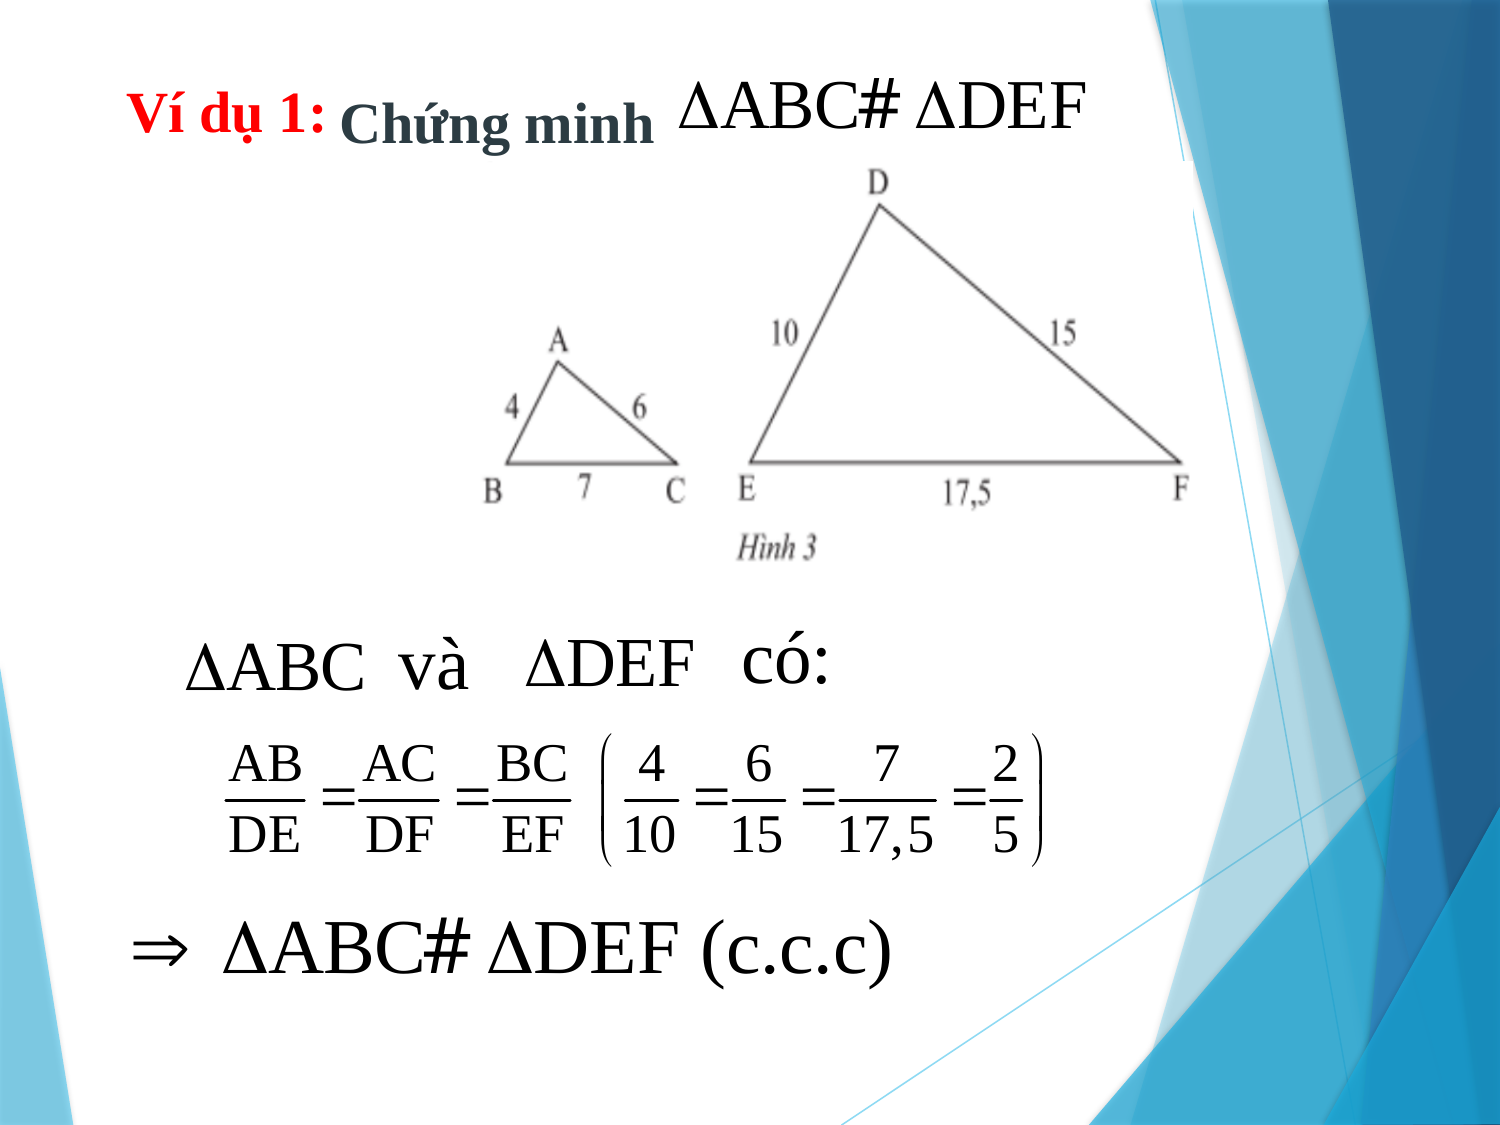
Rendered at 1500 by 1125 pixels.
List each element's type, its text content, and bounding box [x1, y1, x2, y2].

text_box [666, 63, 1102, 147]
text_box Chứng minh [324, 42, 1294, 163]
text_box Ví dụ 1: [112, 66, 324, 152]
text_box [217, 721, 1056, 880]
picture [465, 160, 1193, 563]
text_box có: [726, 601, 892, 707]
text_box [173, 625, 377, 709]
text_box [122, 905, 906, 1006]
text_box và [383, 607, 550, 712]
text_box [513, 621, 710, 699]
